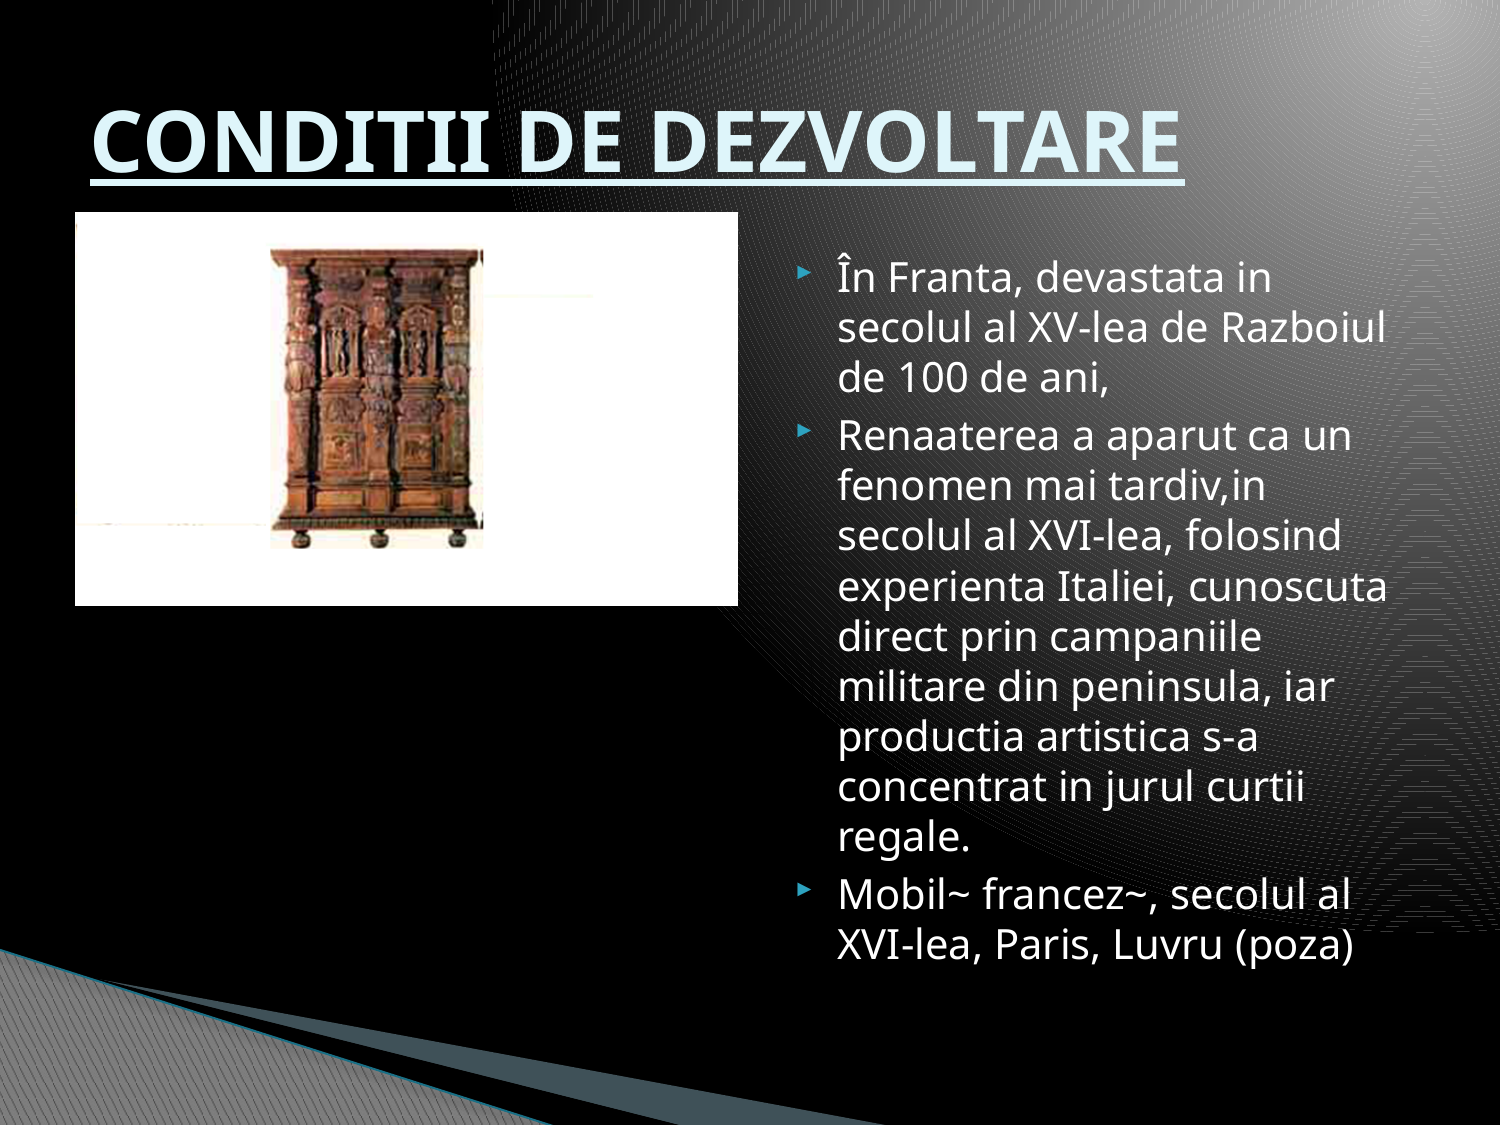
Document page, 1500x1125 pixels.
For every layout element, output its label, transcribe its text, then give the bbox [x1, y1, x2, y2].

title CONDITII DE DEZVOLTARE [75, 45, 1425, 233]
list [74, 212, 738, 606]
picture [0, 952, 543, 1125]
list În Franta, devastata in secolul al XV-lea de Razboiul de 100 de ani, Renaaterea a aparut ca un fenomen mai tardiv,in secolul al XVI-lea, folosind experienta Italiei, cunoscuta direct prin campaniile militare din peninsula, iar productia artistica s-a concentrat in jurul curtii regale. Mobil~ francez~, secolul al XVI-lea, Paris, Luvru (poza) [762, 243, 1425, 986]
